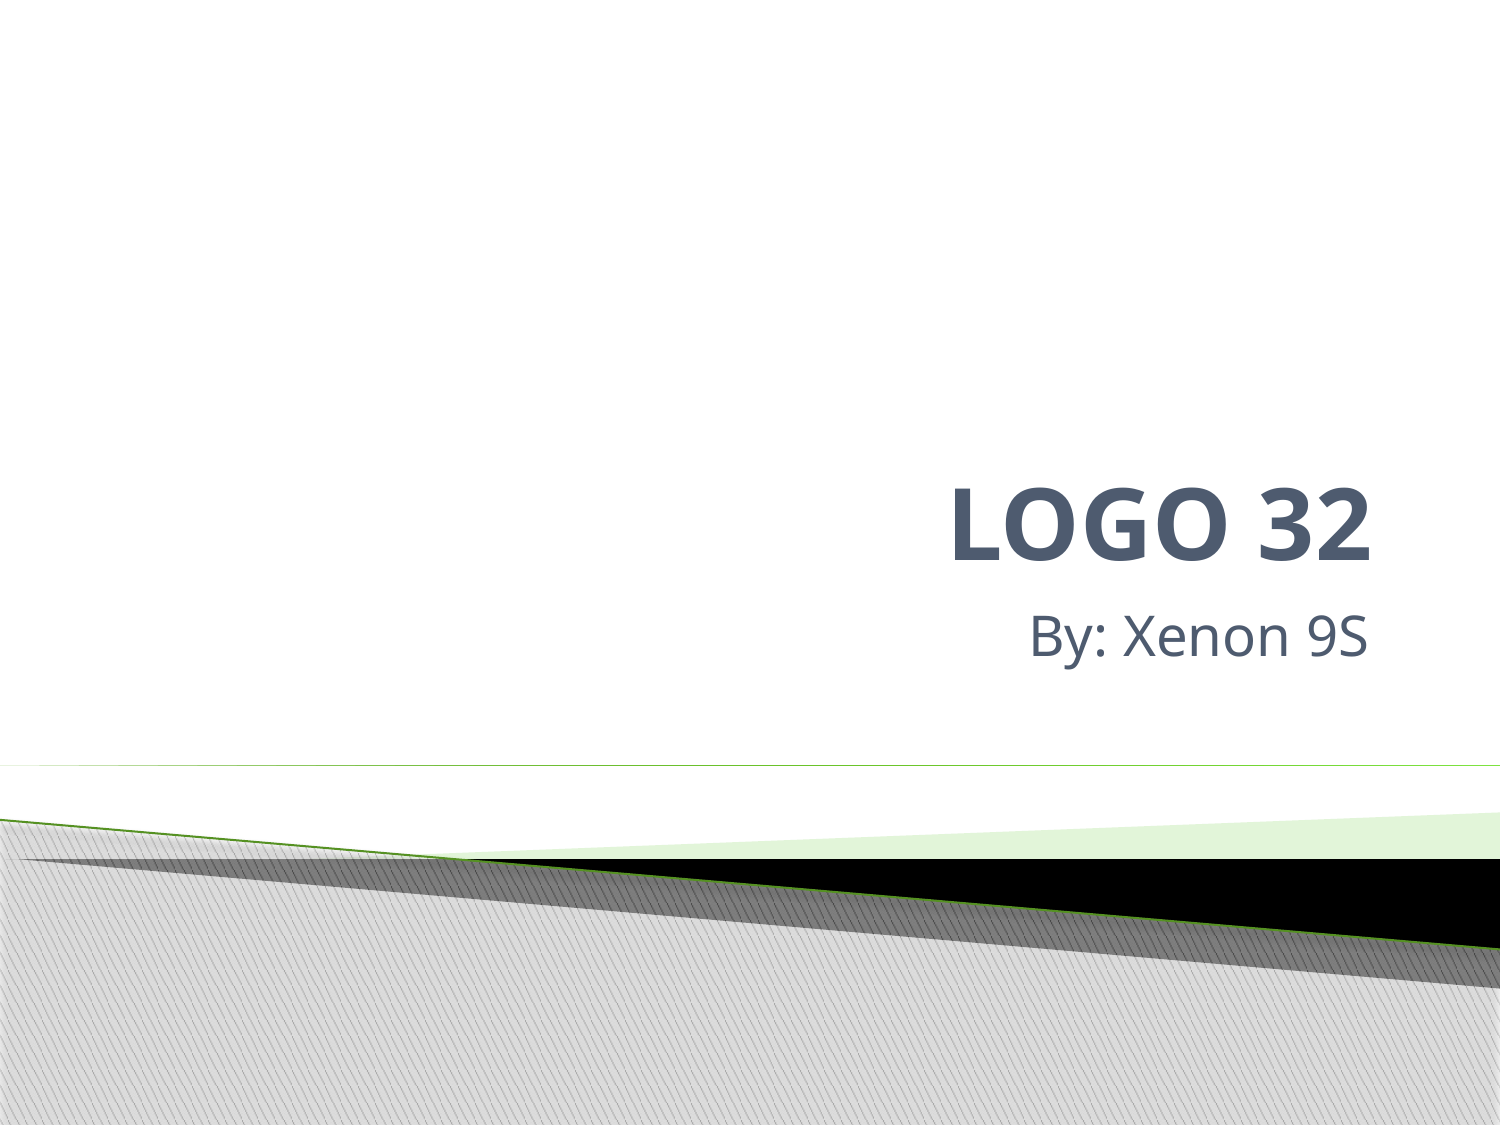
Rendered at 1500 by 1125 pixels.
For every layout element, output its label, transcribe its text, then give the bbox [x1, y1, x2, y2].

title LOGO 32 [112, 287, 1388, 588]
picture [5, 859, 1500, 989]
subtitle By: Xenon 9S [112, 592, 1388, 790]
